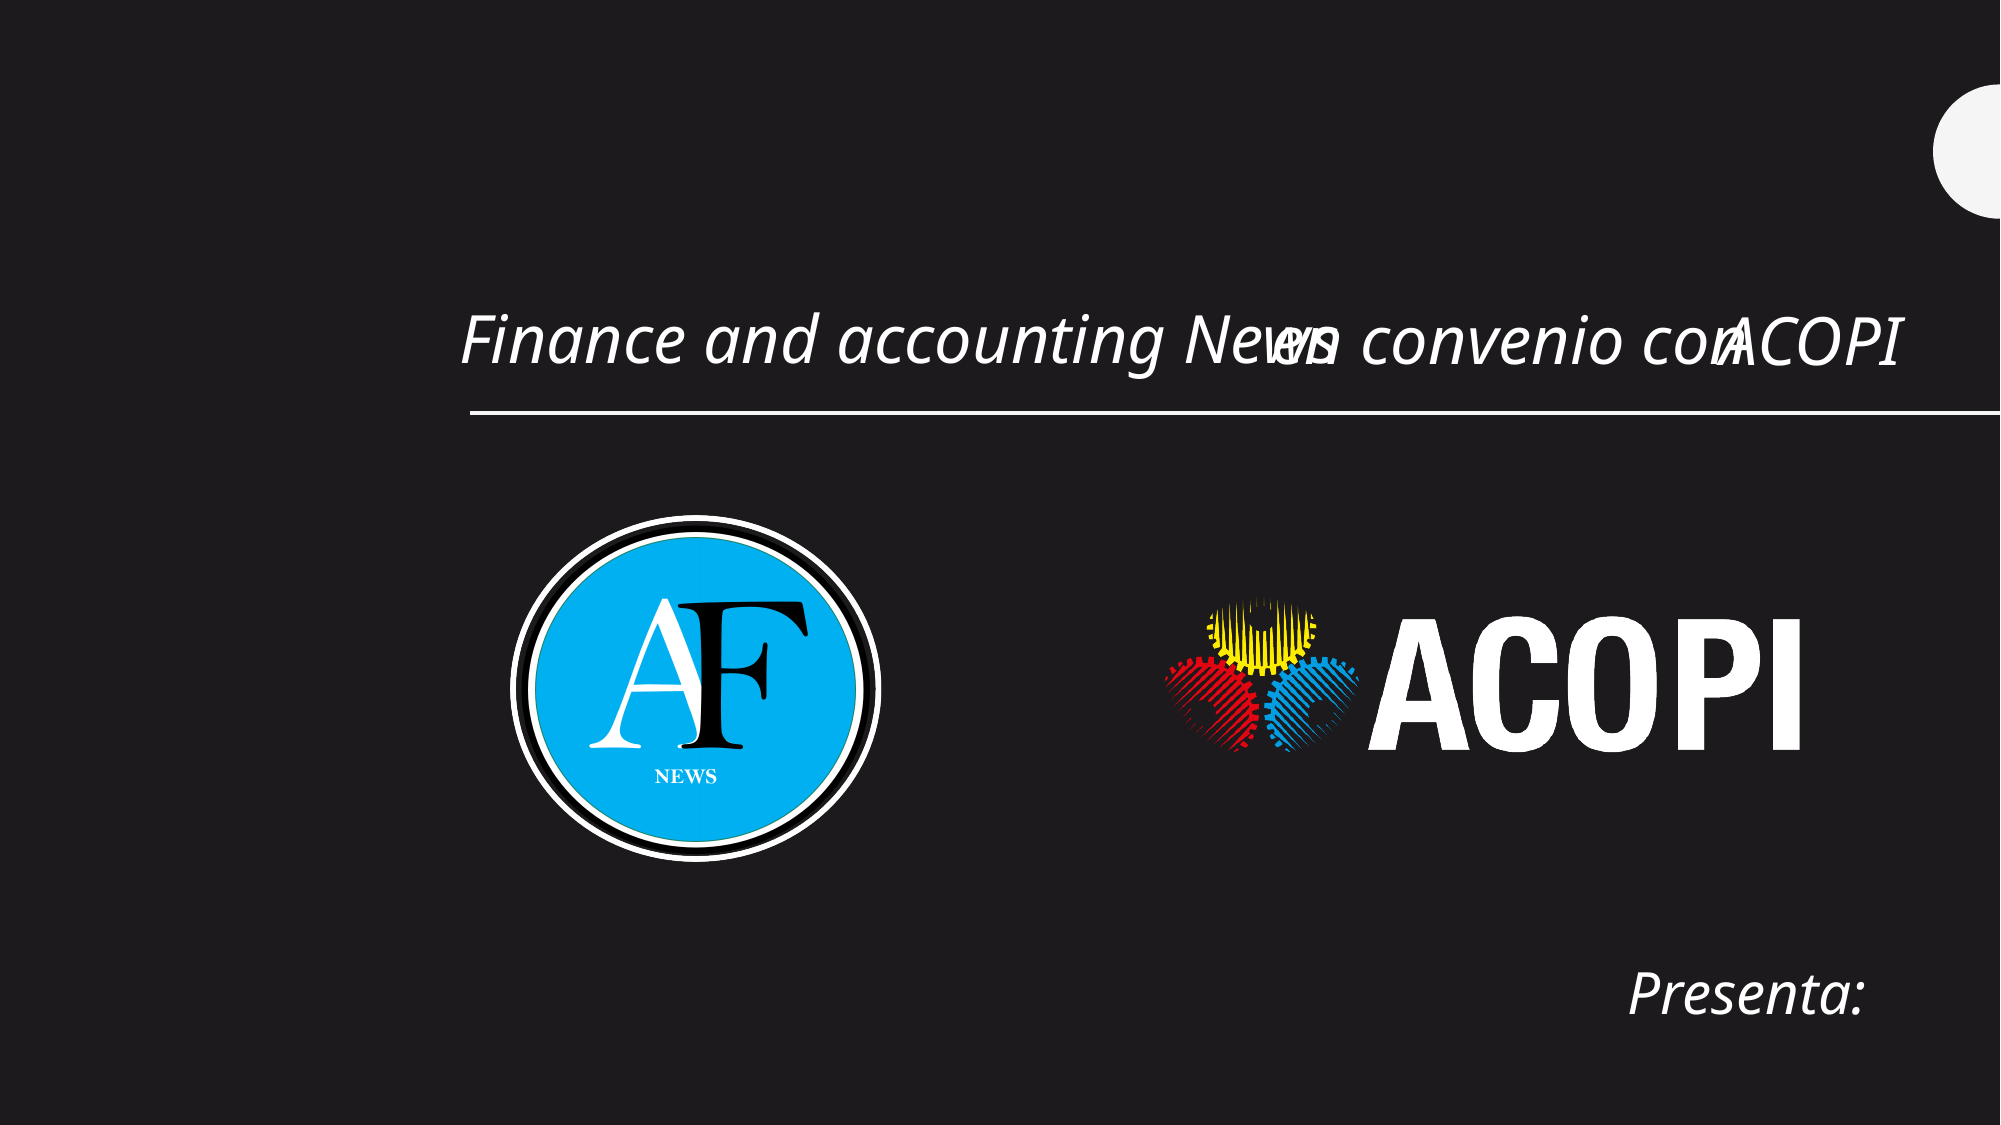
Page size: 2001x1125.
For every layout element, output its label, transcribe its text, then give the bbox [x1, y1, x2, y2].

picture [451, 470, 951, 951]
text_box [0, 0, 2000, 1125]
text_box Presenta: [1612, 948, 2000, 1034]
picture [1163, 585, 1811, 772]
text_box en convenio con [1256, 290, 1835, 386]
text_box [1933, 84, 2000, 219]
text_box ACOPI [1705, 291, 2000, 386]
text_box Finance and accounting News [429, 289, 1383, 384]
